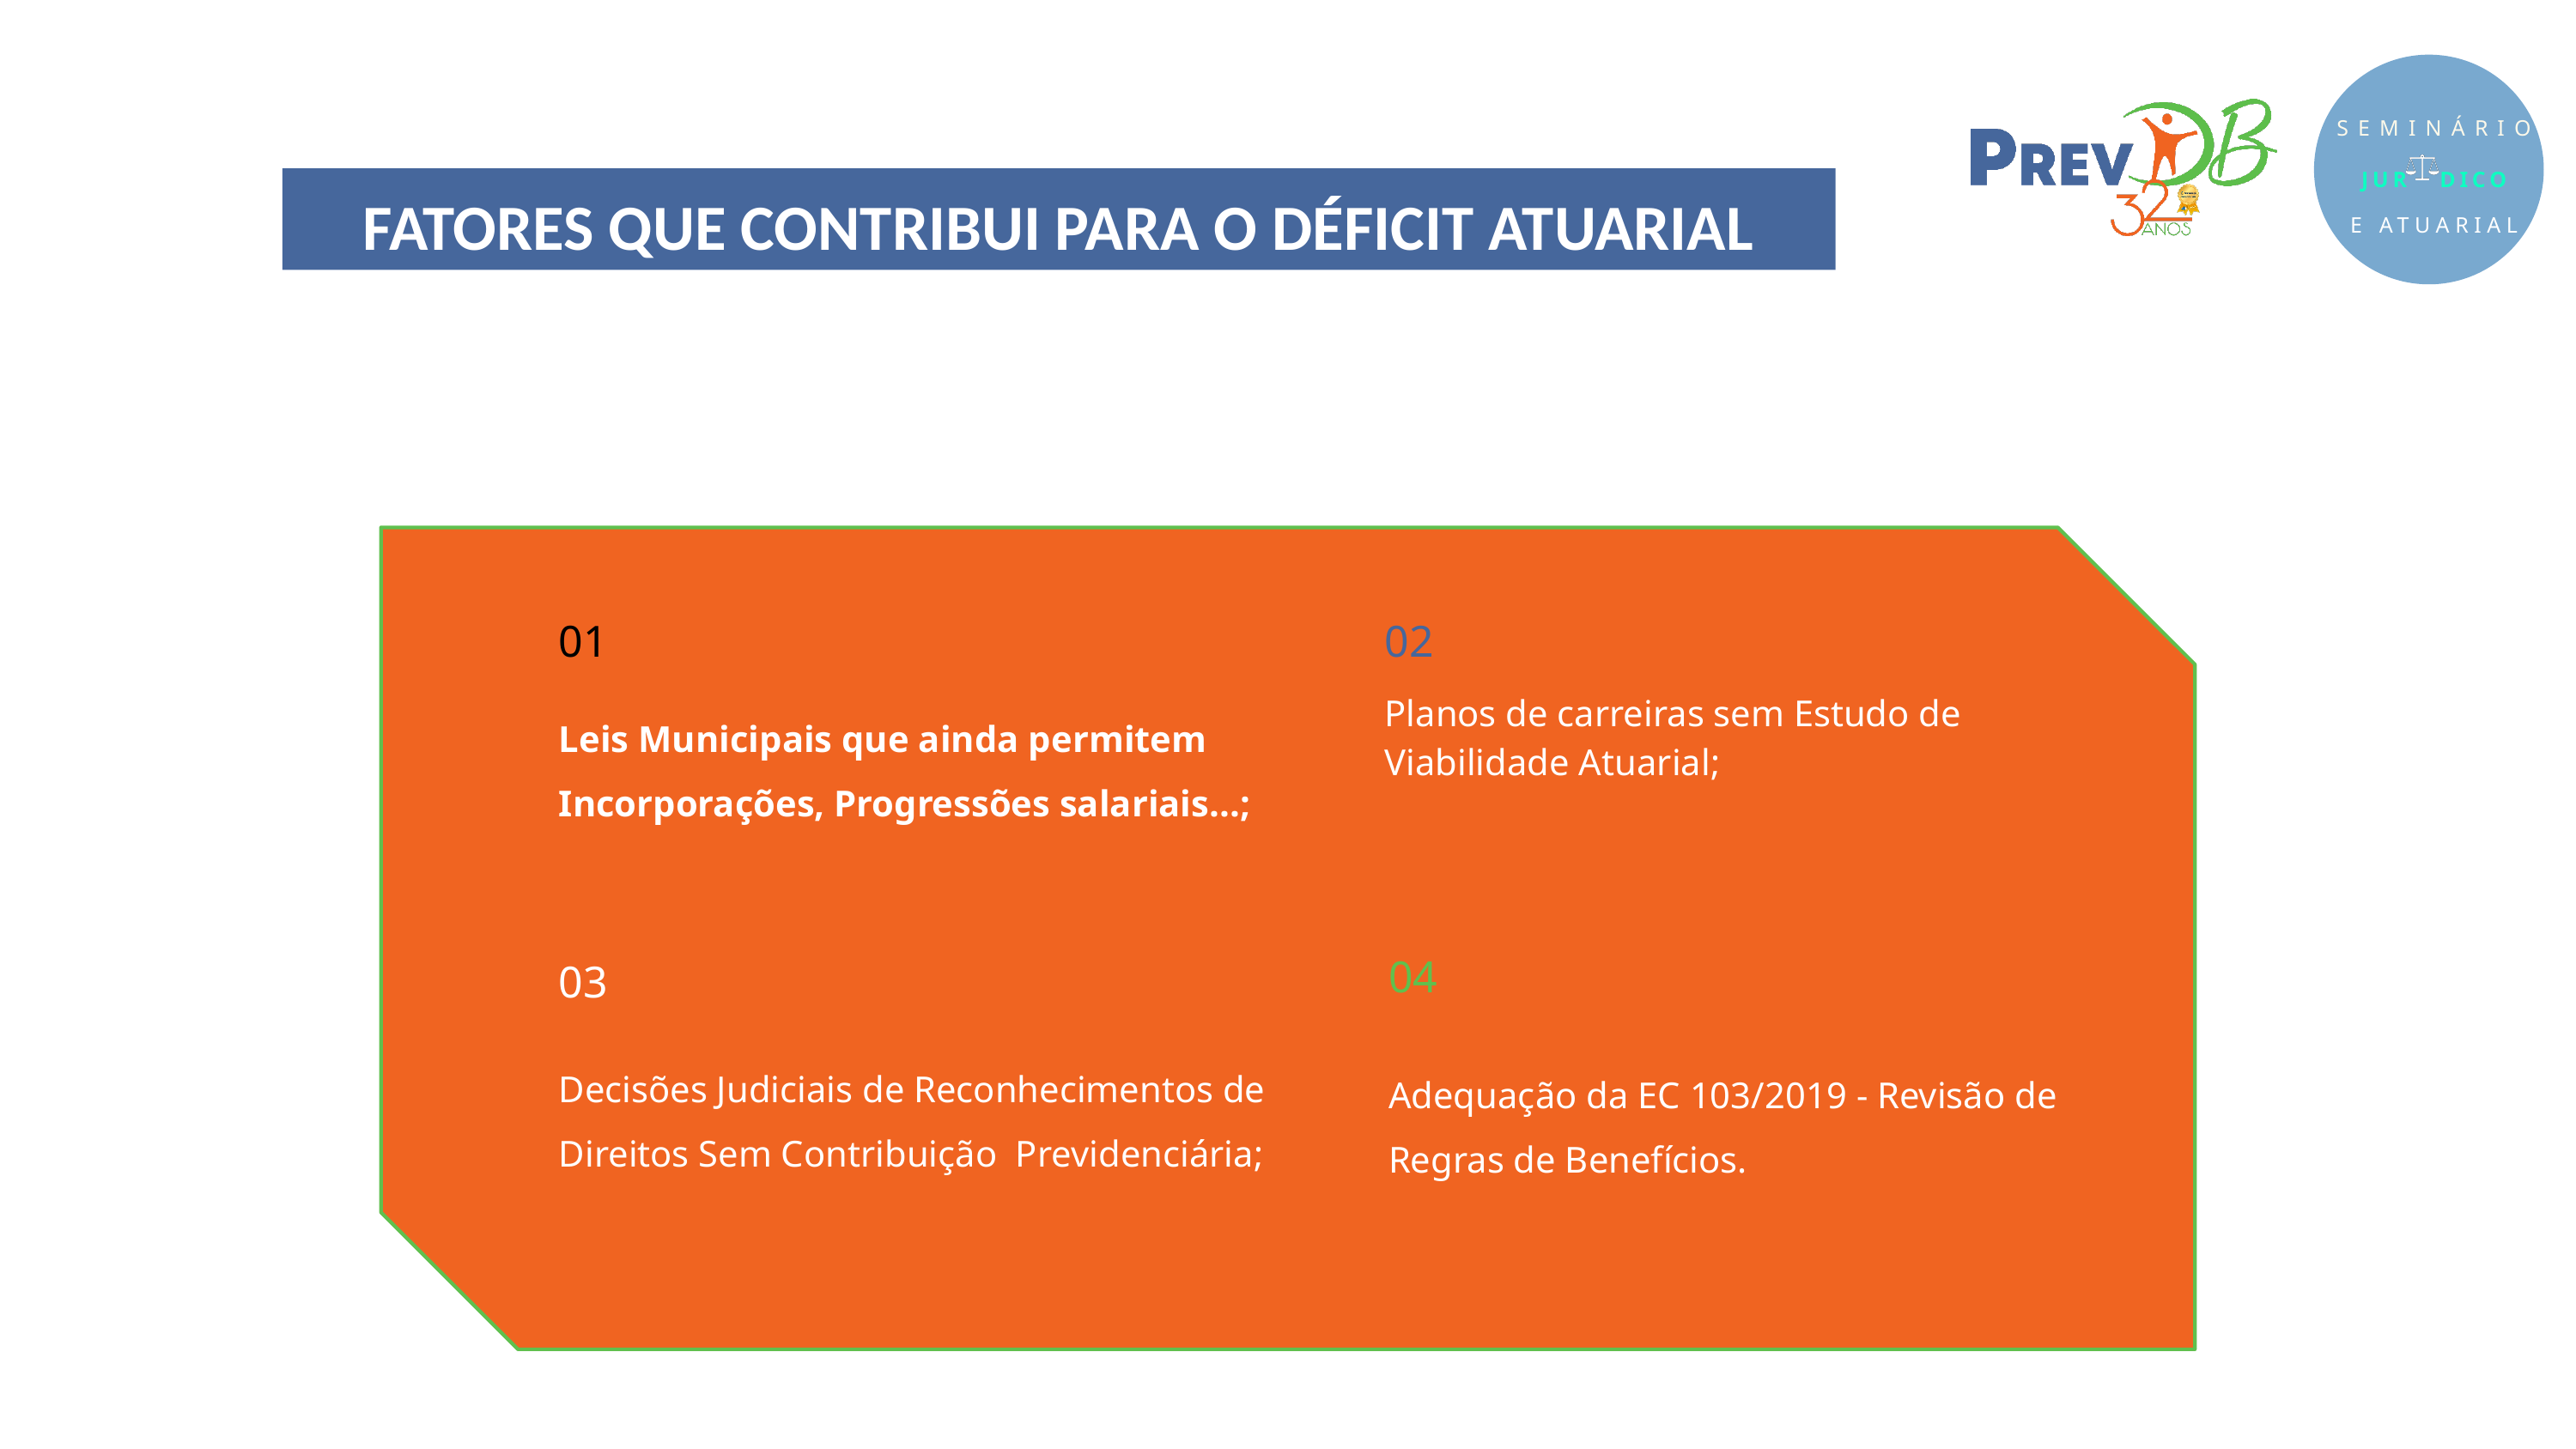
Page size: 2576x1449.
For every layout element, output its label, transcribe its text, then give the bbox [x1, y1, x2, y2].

text_box Leis Municipais que ainda permitem Incorporações, Progressões salariais...; [558, 694, 1327, 824]
text_box Planos de carreiras sem Estudo de Viabilidade Atuarial; [1384, 684, 2079, 784]
text_box FATORES QUE CONTRIBUI PARA O DÉFICIT ATUARIAL [281, 167, 1838, 271]
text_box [2297, 76, 2572, 232]
text_box 02 [1384, 619, 2079, 666]
text_box Decisões Judiciais de Reconhecimentos de Direitos Sem Contribuição Previdenciária; [558, 1045, 1327, 1174]
text_box 03 [558, 960, 1253, 1007]
text_box [379, 525, 2197, 1351]
picture [1970, 99, 2277, 236]
text_box 01 [558, 619, 1253, 666]
text_box 04 [1388, 955, 2083, 1002]
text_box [2313, 238, 2544, 285]
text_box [2313, 54, 2544, 75]
text_box Adequação da EC 103/2019 - Revisão de Regras de Benefícios. [1388, 1051, 2083, 1180]
